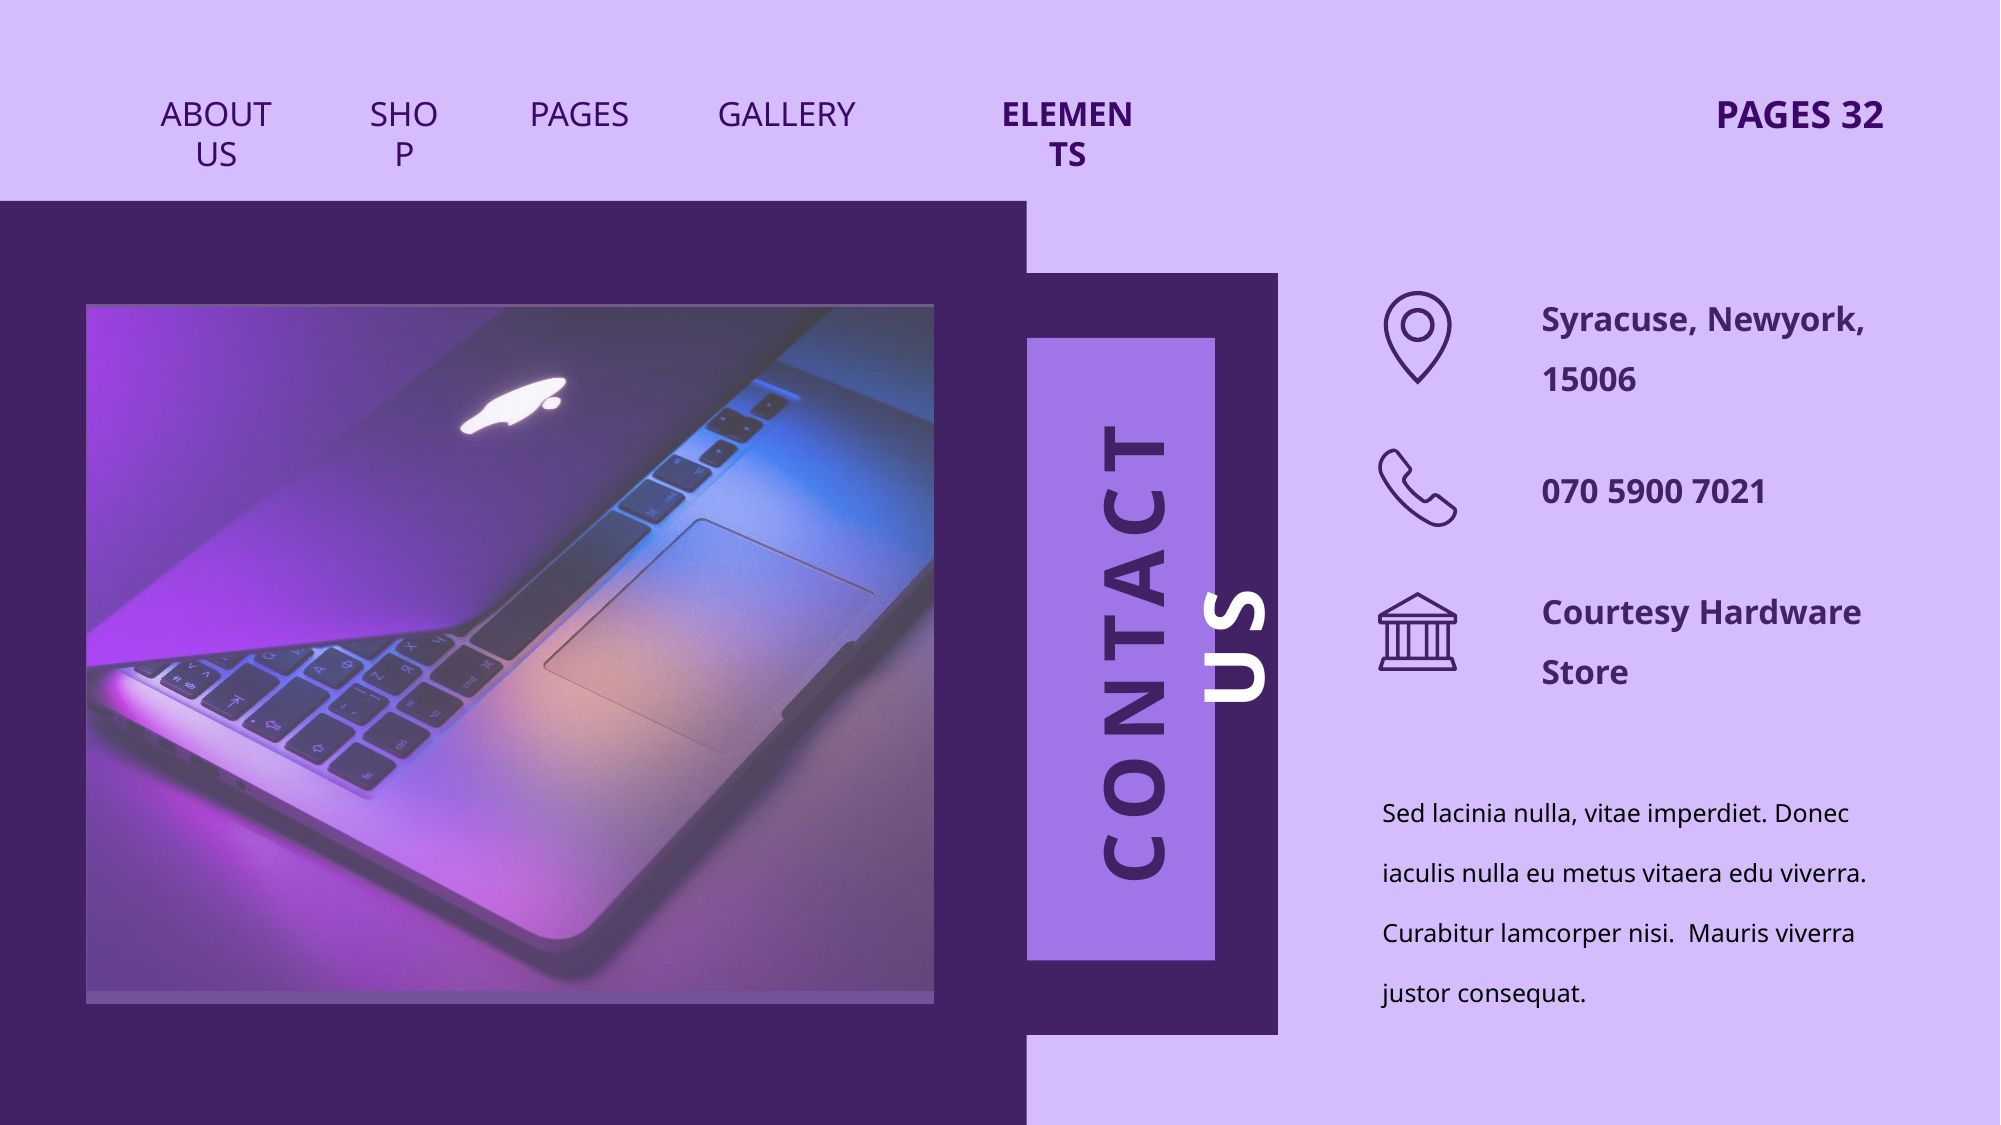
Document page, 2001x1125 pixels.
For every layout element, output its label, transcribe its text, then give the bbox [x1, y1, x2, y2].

text_box 070 5900 7021 [1526, 442, 1835, 517]
text_box [86, 303, 935, 1005]
text_box [1028, 272, 1279, 1036]
text_box Syracuse, Newyork, 15006 [1526, 270, 1902, 405]
text_box PAGES 32 [1700, 83, 1900, 144]
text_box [130, 85, 1156, 142]
picture [86, 307, 934, 991]
text_box [0, 0, 2000, 1125]
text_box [1378, 290, 1458, 672]
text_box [1027, 337, 1215, 961]
text_box Courtesy Hardware Store [1526, 564, 1892, 699]
text_box [0, 200, 1028, 1125]
text_box Sed lacinia nulla, vitae imperdiet. Donec iaculis nulla eu metus vitaera edu viverra. Curabitur lamcorper nisi. Mauris viverra justor consequat. [1367, 760, 1902, 1015]
